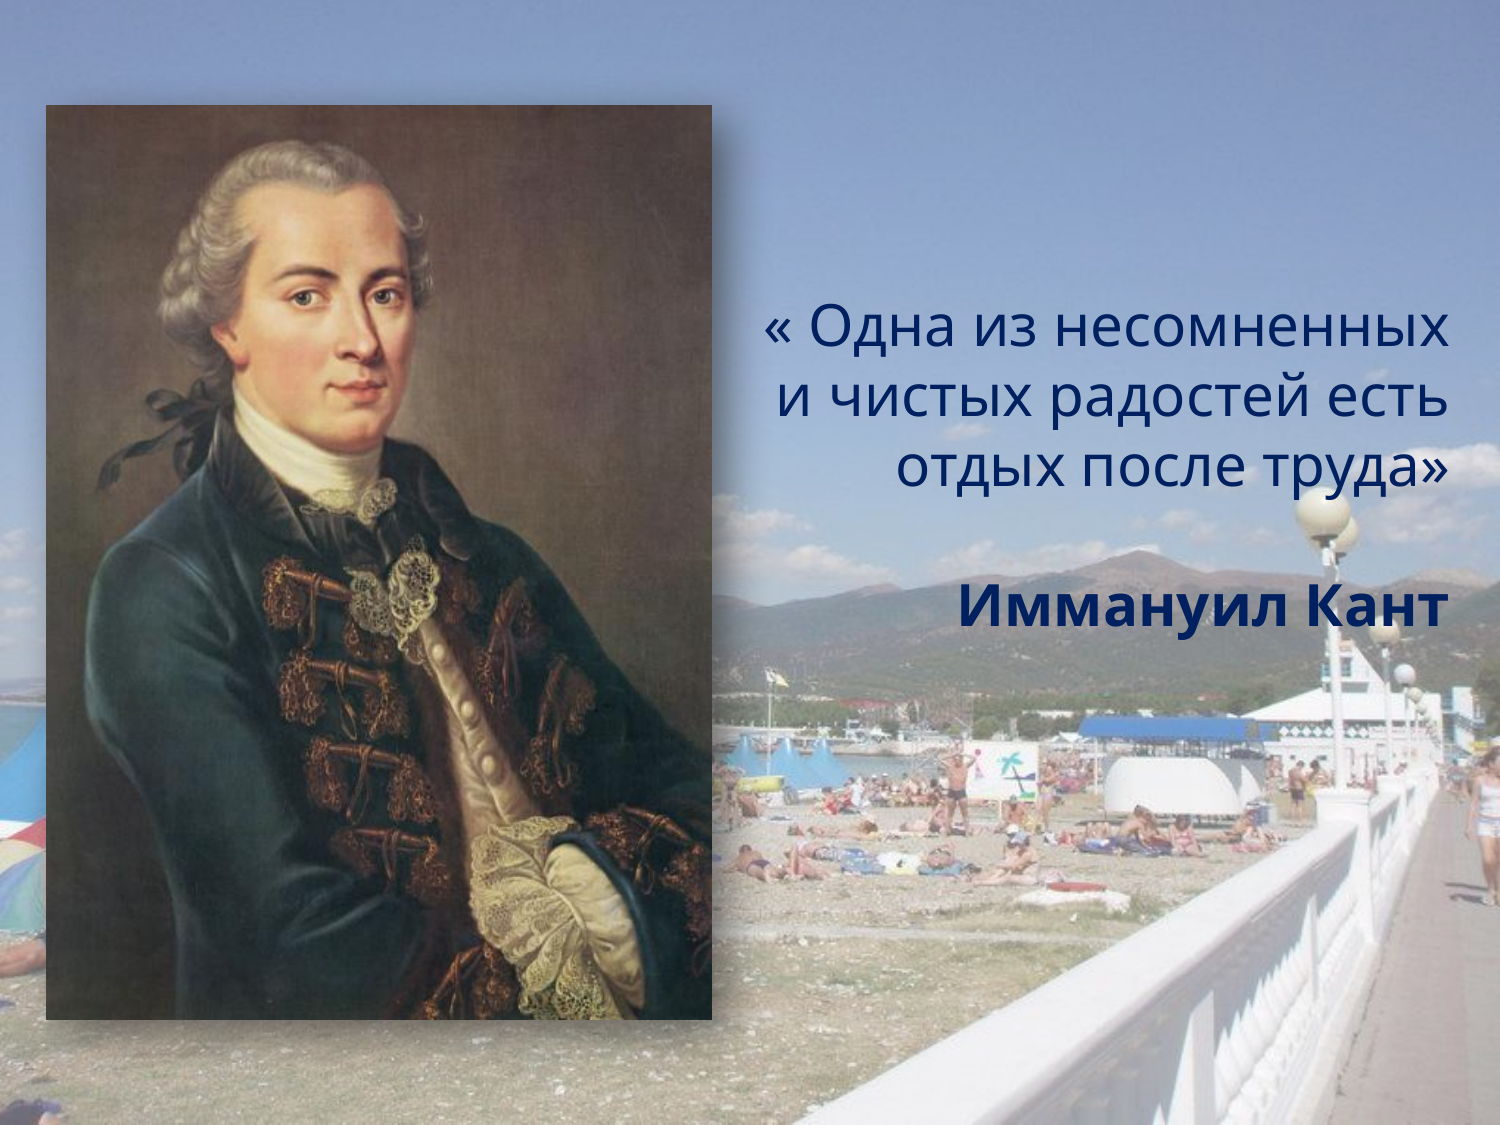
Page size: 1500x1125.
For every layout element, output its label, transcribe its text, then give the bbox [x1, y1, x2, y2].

text_box « Одна из несомненных и чистых радостей есть отдых после труда» Иммануил Кант [761, 281, 1465, 646]
picture [46, 105, 712, 1020]
